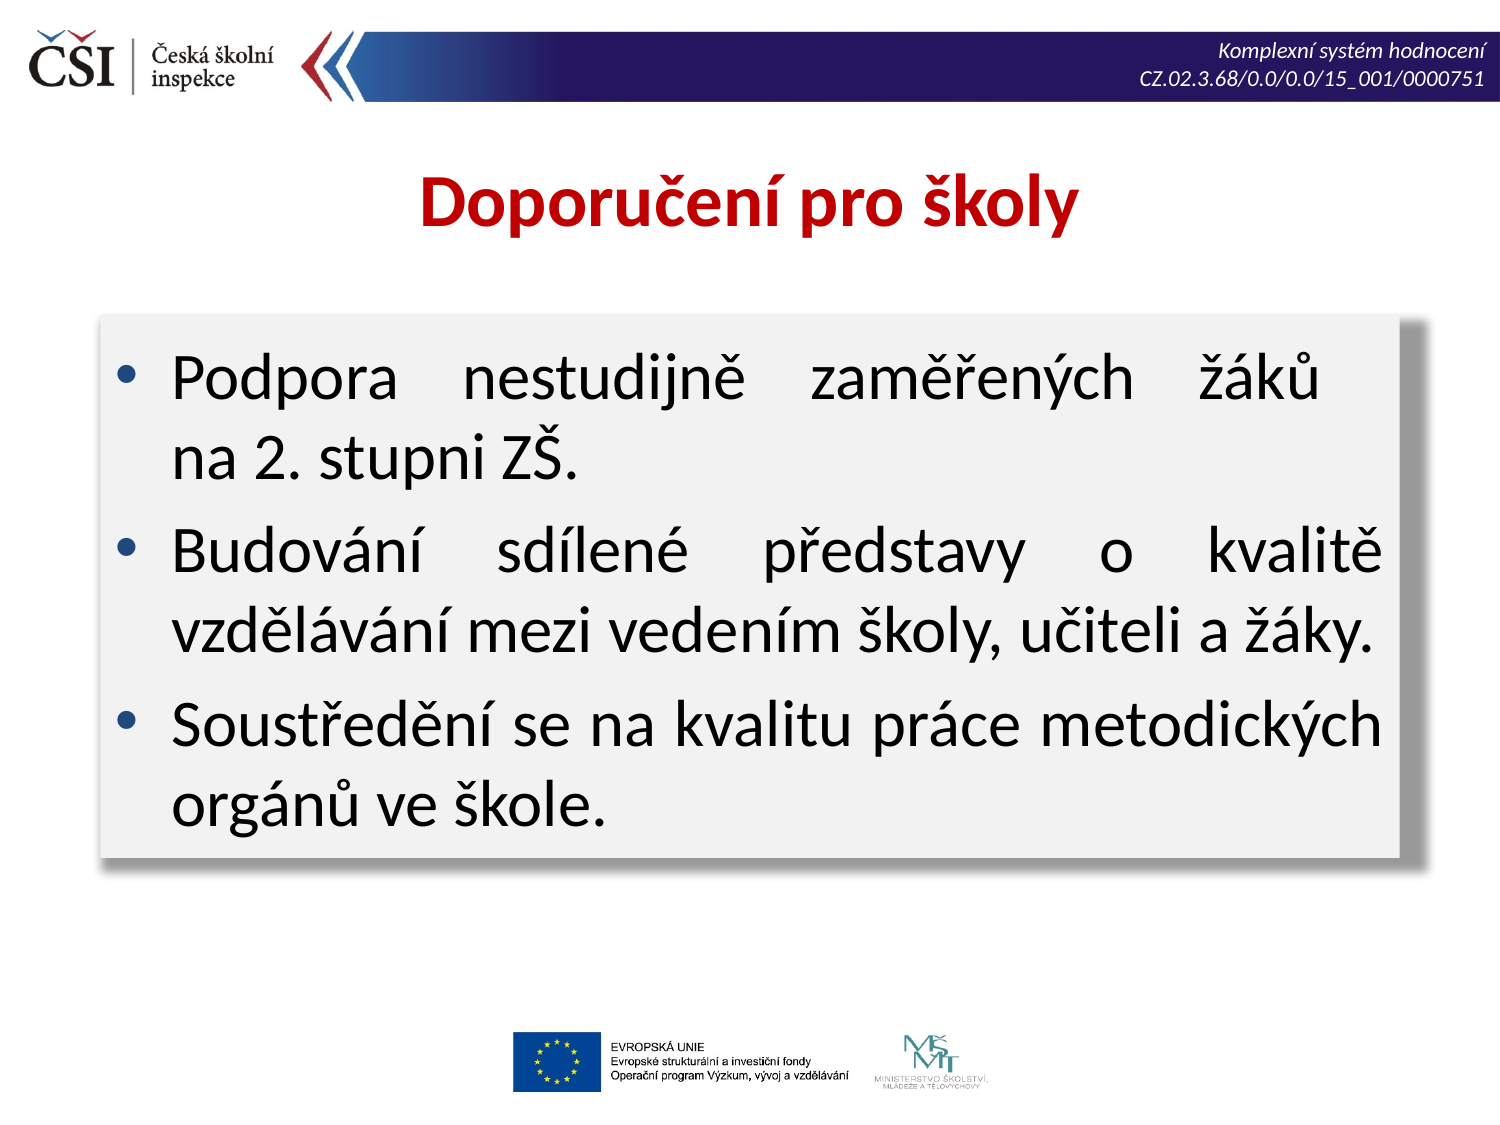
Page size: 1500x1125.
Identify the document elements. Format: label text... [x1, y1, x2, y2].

list Podpora nestudijně zaměřených žáků na 2. stupni ZŠ. Budování sdílené představy o kvalitě vzdělávání mezi vedením školy, učiteli a žáky. Soustředění se na kvalitu práce metodických orgánů ve škole. [100, 314, 1400, 858]
picture [483, 1002, 1017, 1121]
list Doporučení pro školy [29, 125, 1471, 268]
picture [29, 30, 1500, 102]
